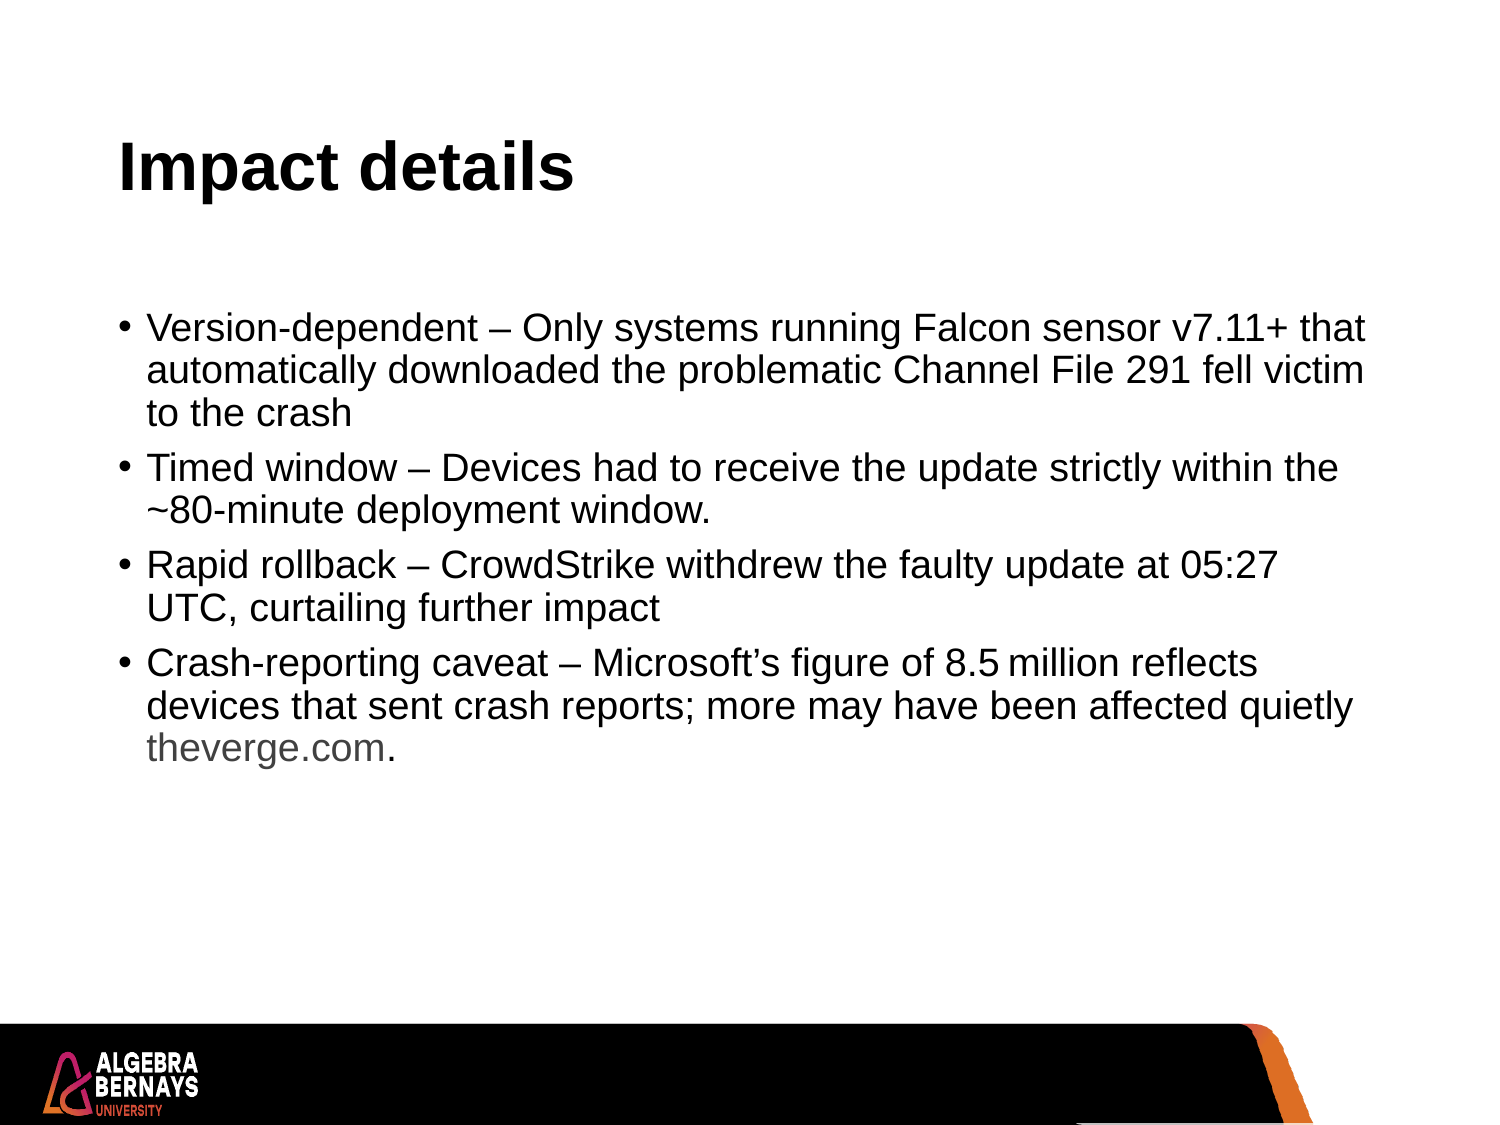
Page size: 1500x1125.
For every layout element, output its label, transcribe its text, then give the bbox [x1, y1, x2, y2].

list Version-dependent – Only systems running Falcon sensor v7.11+ that automatically downloaded the problematic Channel File 291 fell victim to the crash Timed window – Devices had to receive the update strictly within the ~80-minute deployment window. Rapid rollback – CrowdStrike withdrew the faulty update at 05:27 UTC, curtailing further impact Crash-reporting caveat – Microsoft’s figure of 8.5 million reflects devices that sent crash reports; more may have been affected quietly theverge.com. [103, 299, 1397, 1014]
picture [0, 1023, 1468, 1125]
title Impact details [103, 59, 1397, 278]
